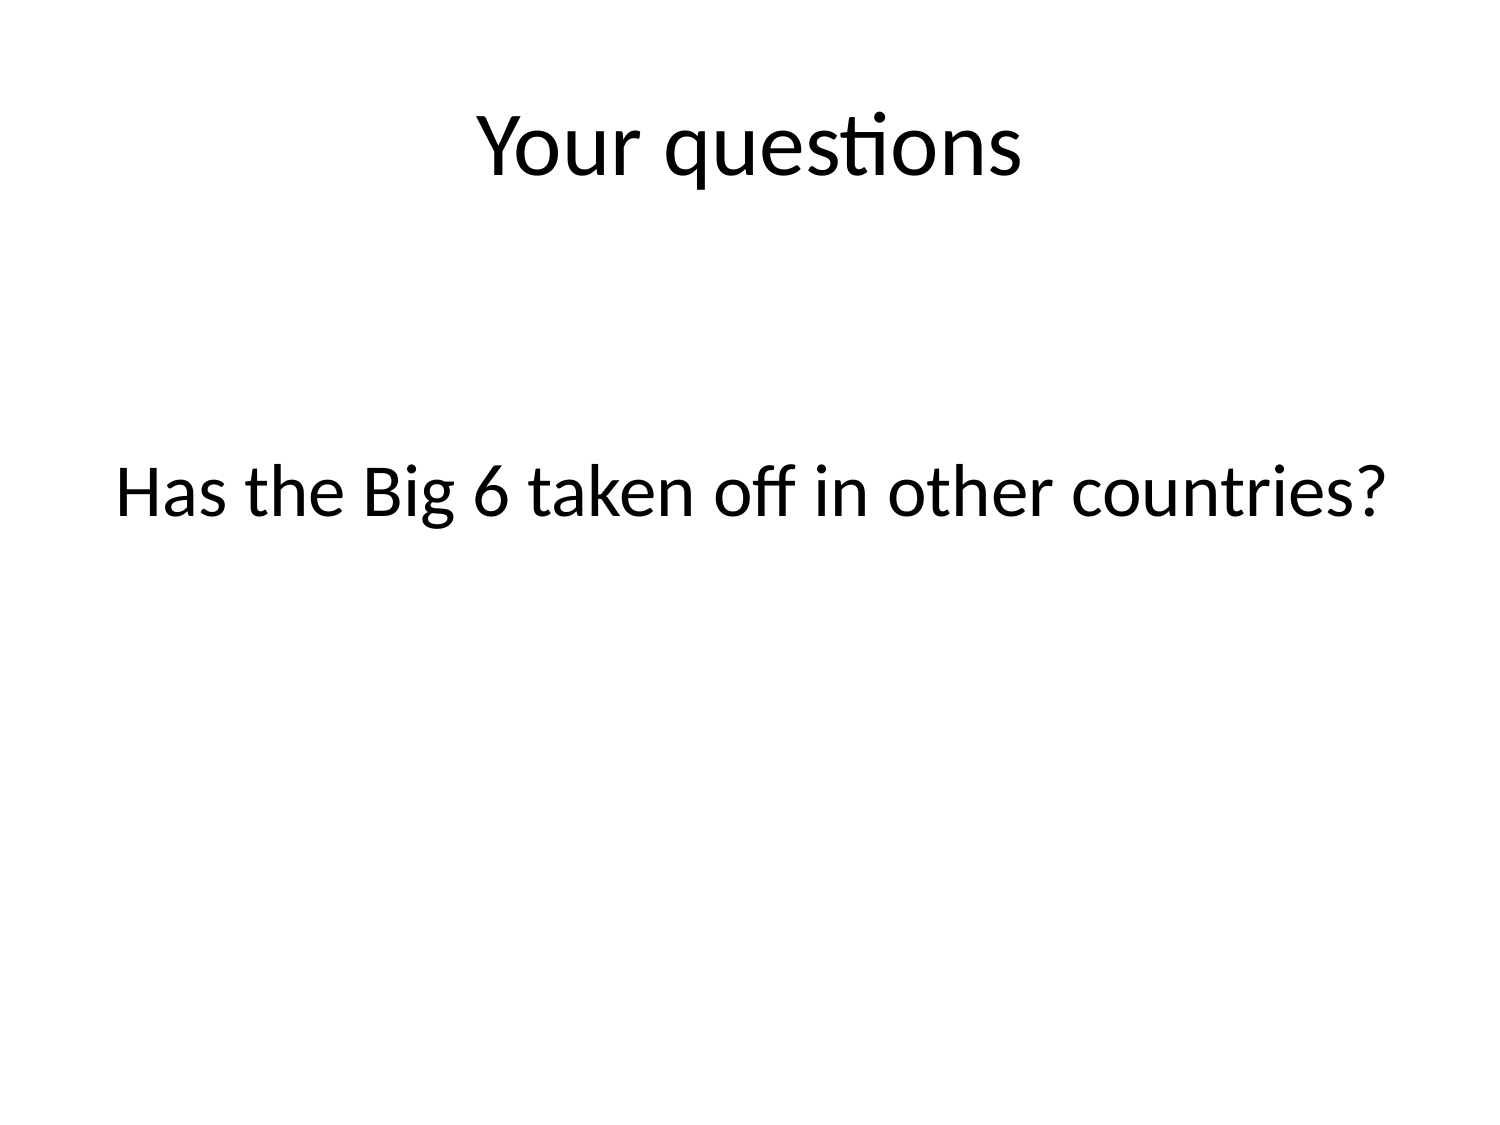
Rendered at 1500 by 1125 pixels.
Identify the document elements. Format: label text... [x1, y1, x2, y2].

list Has the Big 6 taken off in other countries? [30, 433, 1476, 605]
title Your questions [75, 45, 1425, 233]
